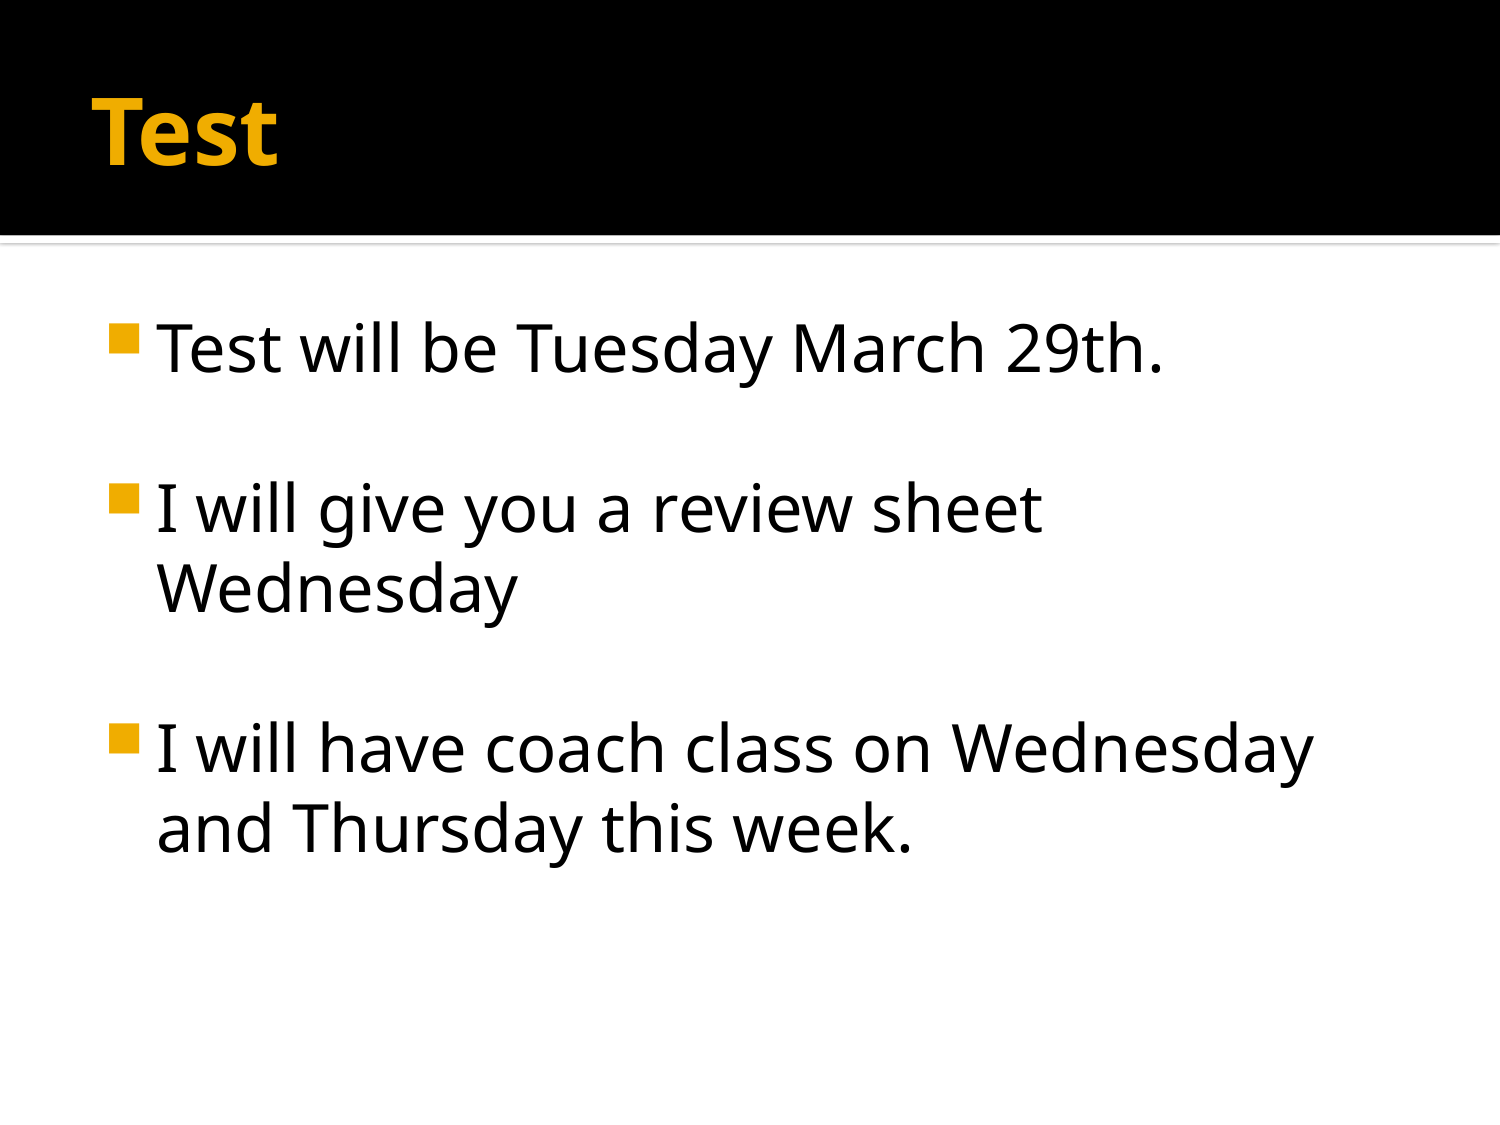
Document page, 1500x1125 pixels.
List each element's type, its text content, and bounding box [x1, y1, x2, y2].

title Test [75, 25, 1425, 231]
list Test will be Tuesday March 29th. I will give you a review sheet Wednesday I will have coach class on Wednesday and Thursday this week. [75, 291, 1425, 1050]
